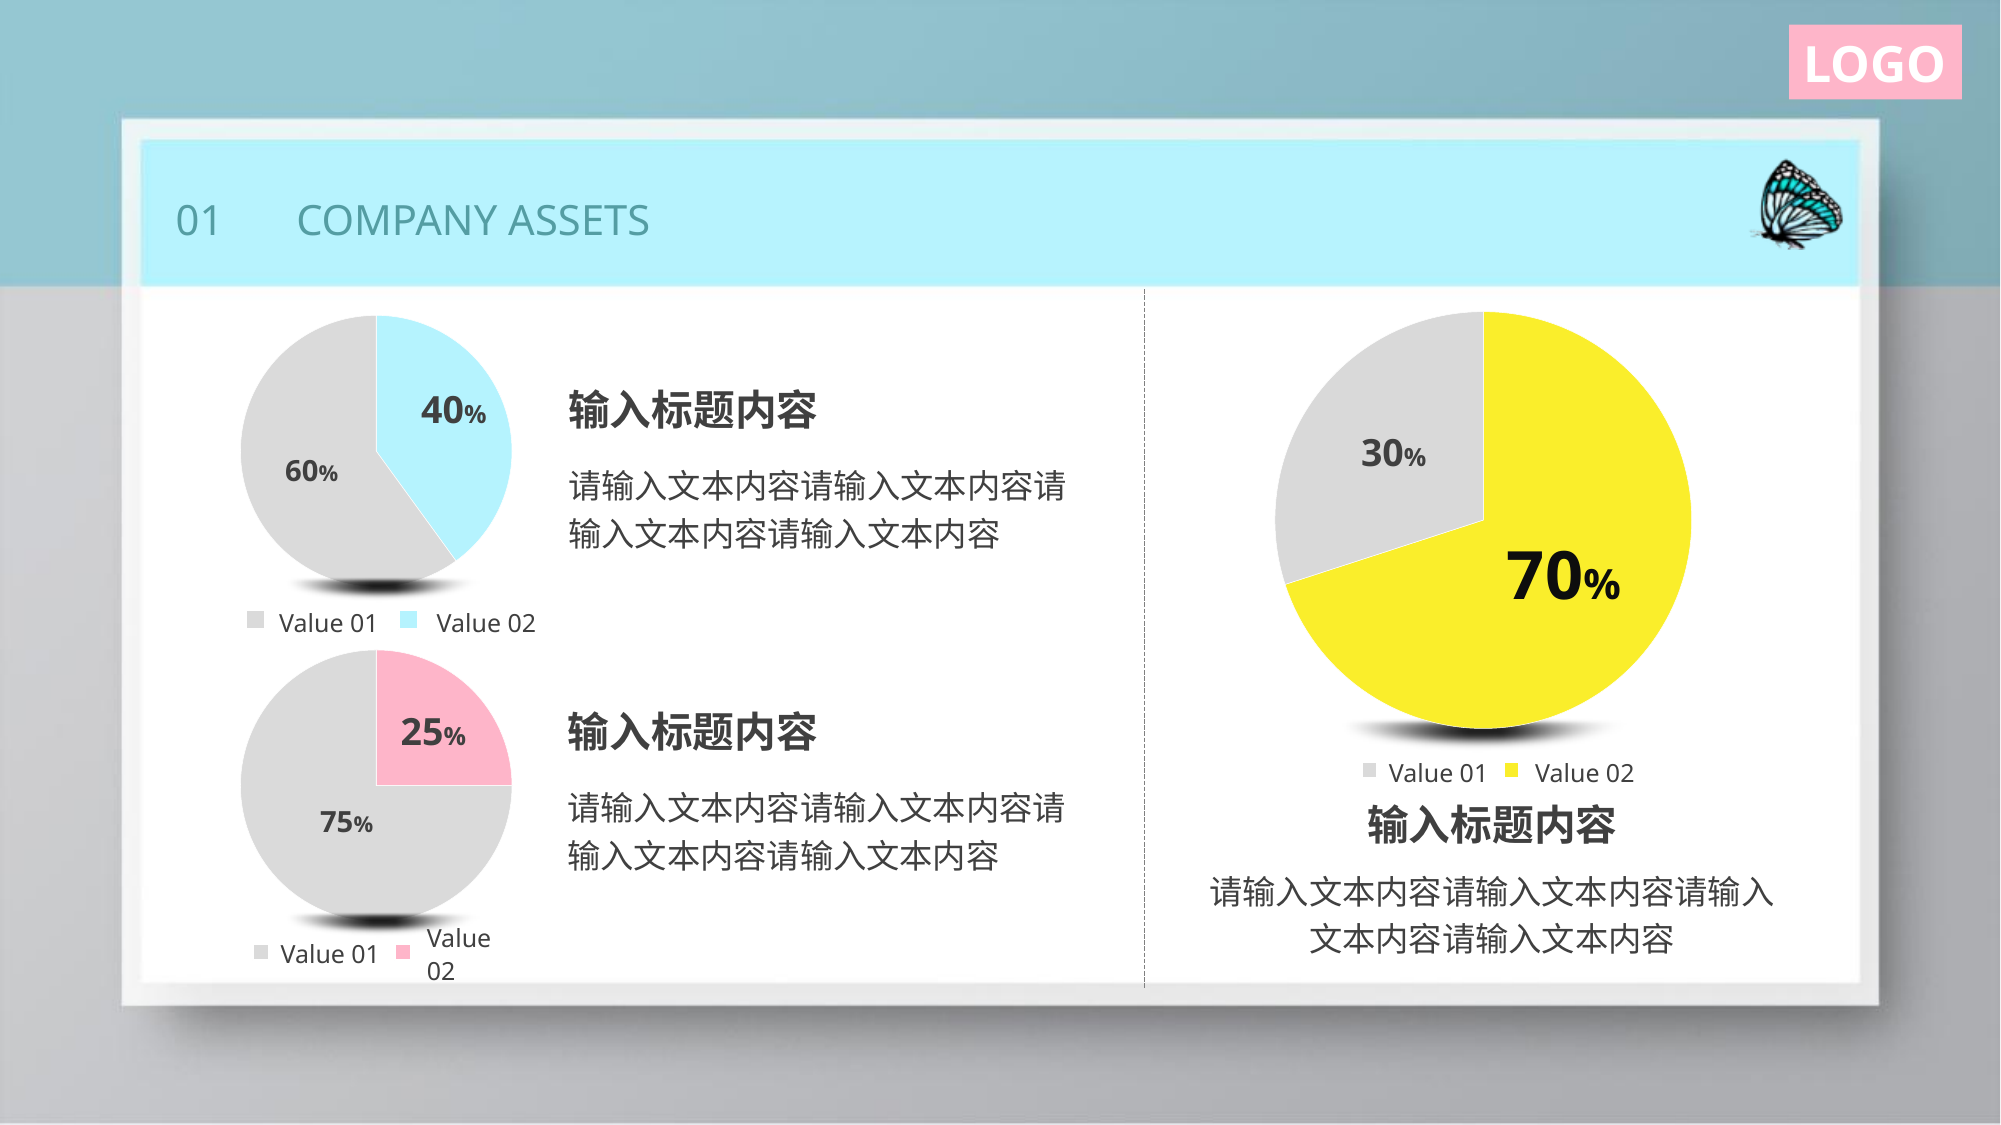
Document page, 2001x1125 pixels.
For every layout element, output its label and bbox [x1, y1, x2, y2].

text_box [1207, 293, 1778, 953]
picture [0, 0, 2001, 1125]
text_box [209, 638, 1145, 970]
text_box [209, 303, 1146, 638]
